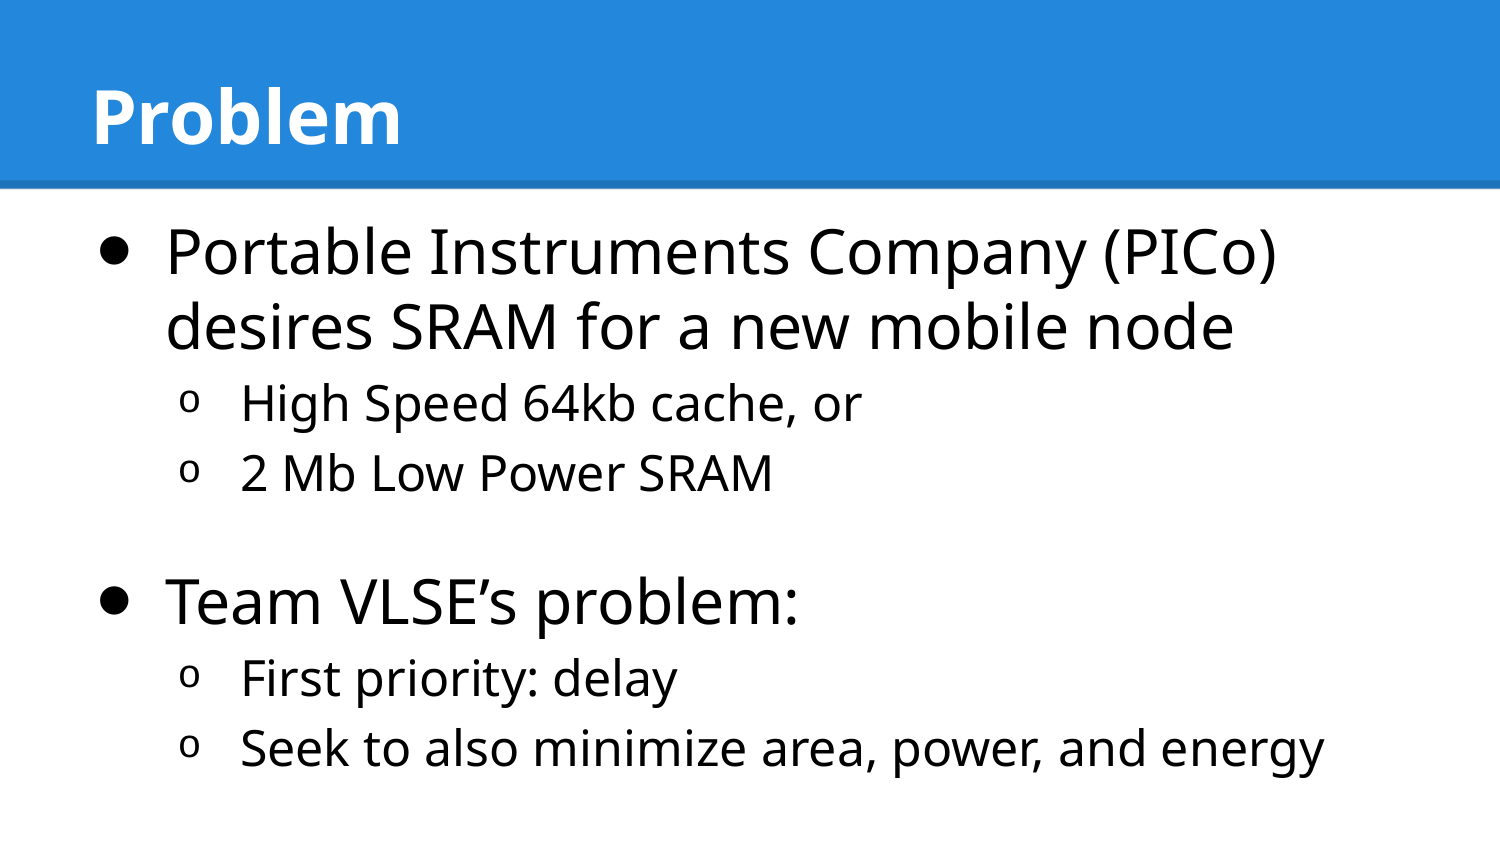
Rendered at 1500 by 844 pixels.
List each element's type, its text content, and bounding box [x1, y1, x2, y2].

list Portable Instruments Company (PICo) desires SRAM for a new mobile node High Speed 64kb cache, or 2 Mb Low Power SRAM Team VLSE’s problem: First priority: delay Seek to also minimize area, power, and energy [75, 196, 1425, 808]
title Problem [75, 33, 1425, 175]
